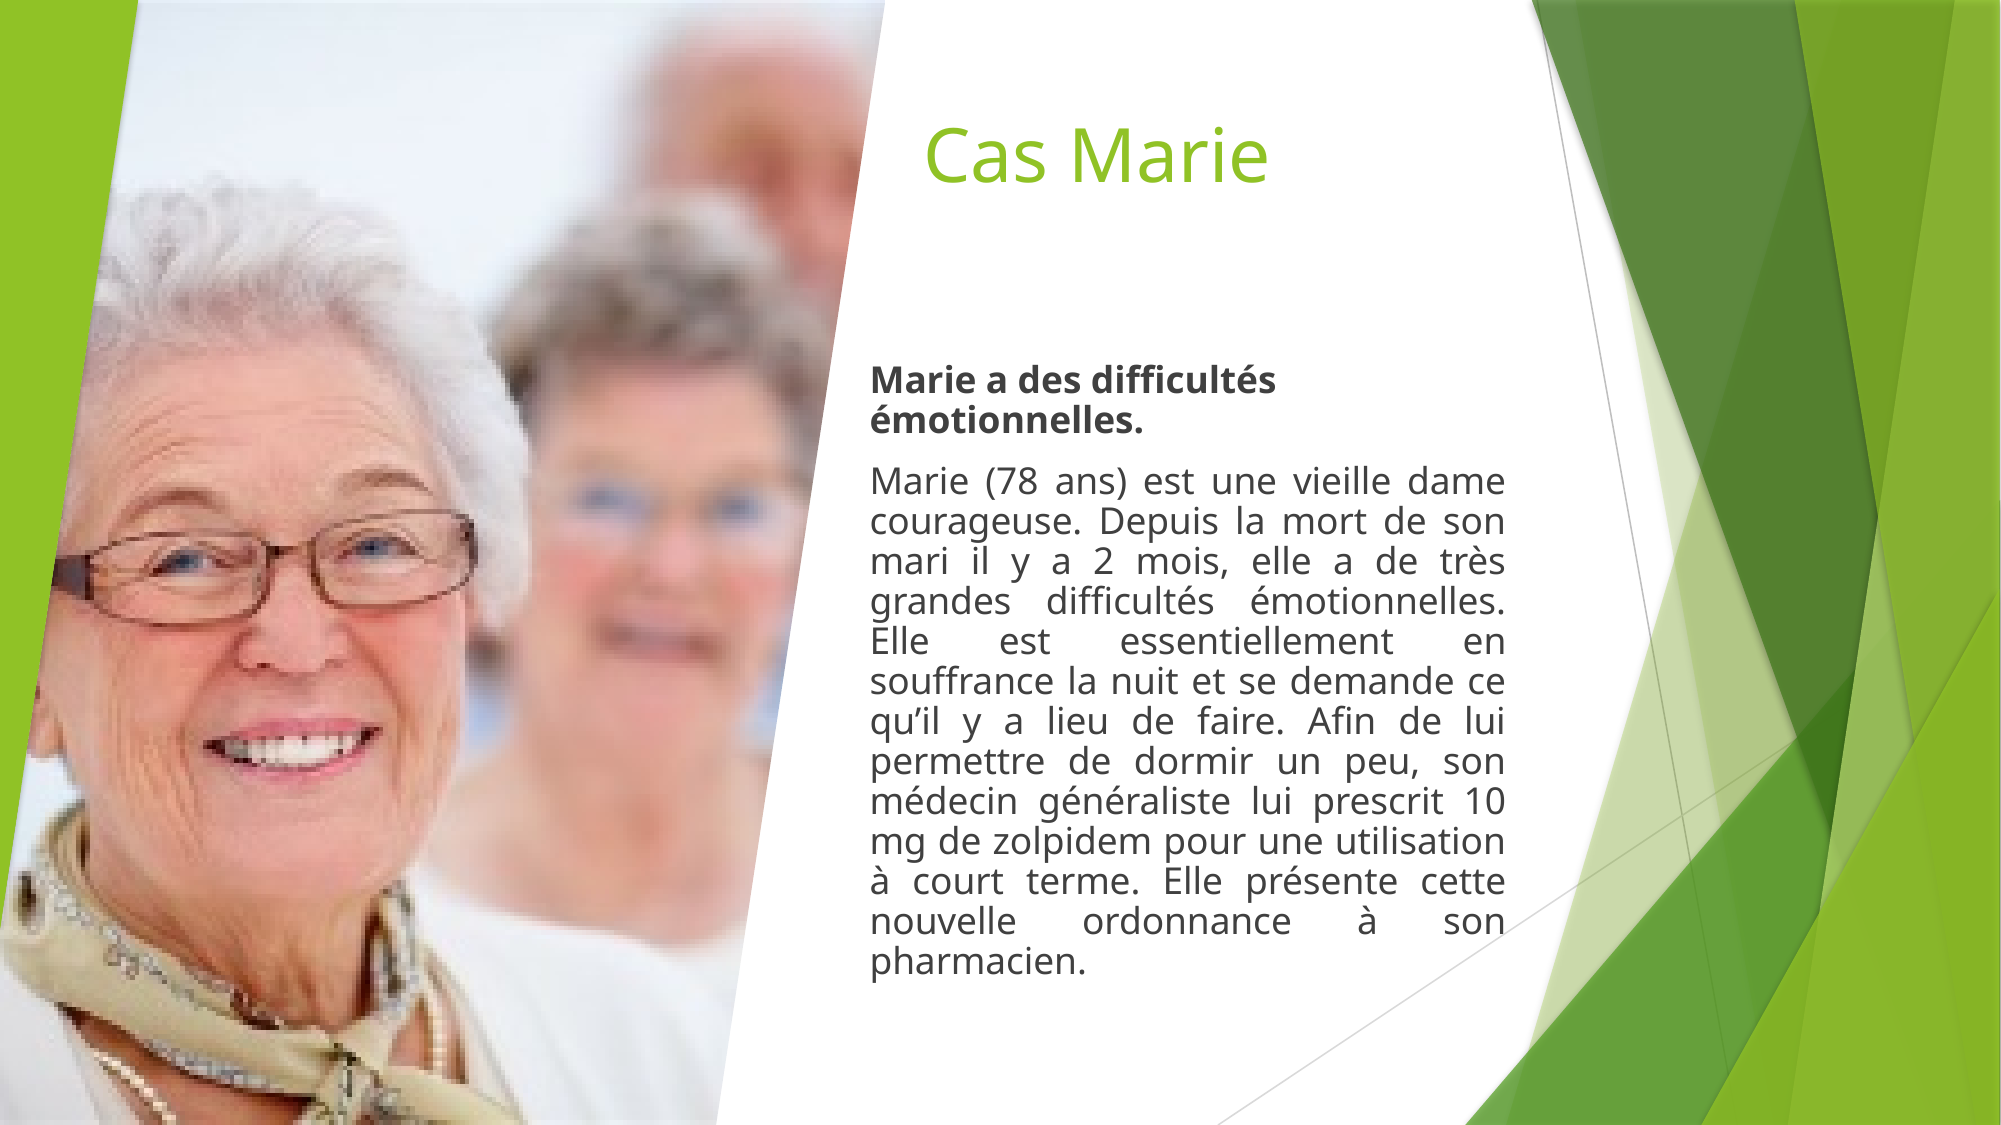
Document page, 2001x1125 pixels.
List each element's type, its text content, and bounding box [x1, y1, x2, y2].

title Cas Marie [908, 99, 1522, 317]
picture [0, 0, 886, 1125]
list Marie a des difficultés émotionnelles. Marie (78 ans) est une vieille dame courageuse. Depuis la mort de son mari il y a 2 mois, elle a de très grandes difficultés émotionnelles. Elle est essentiellement en souffrance la nuit et se demande ce qu’il y a lieu de faire. Afin de lui permettre de dormir un peu, son médecin généraliste lui prescrit 10 mg de zolpidem pour une utilisation à court terme. Elle présente cette nouvelle ordonnance à son pharmacien. [890, 354, 1522, 992]
